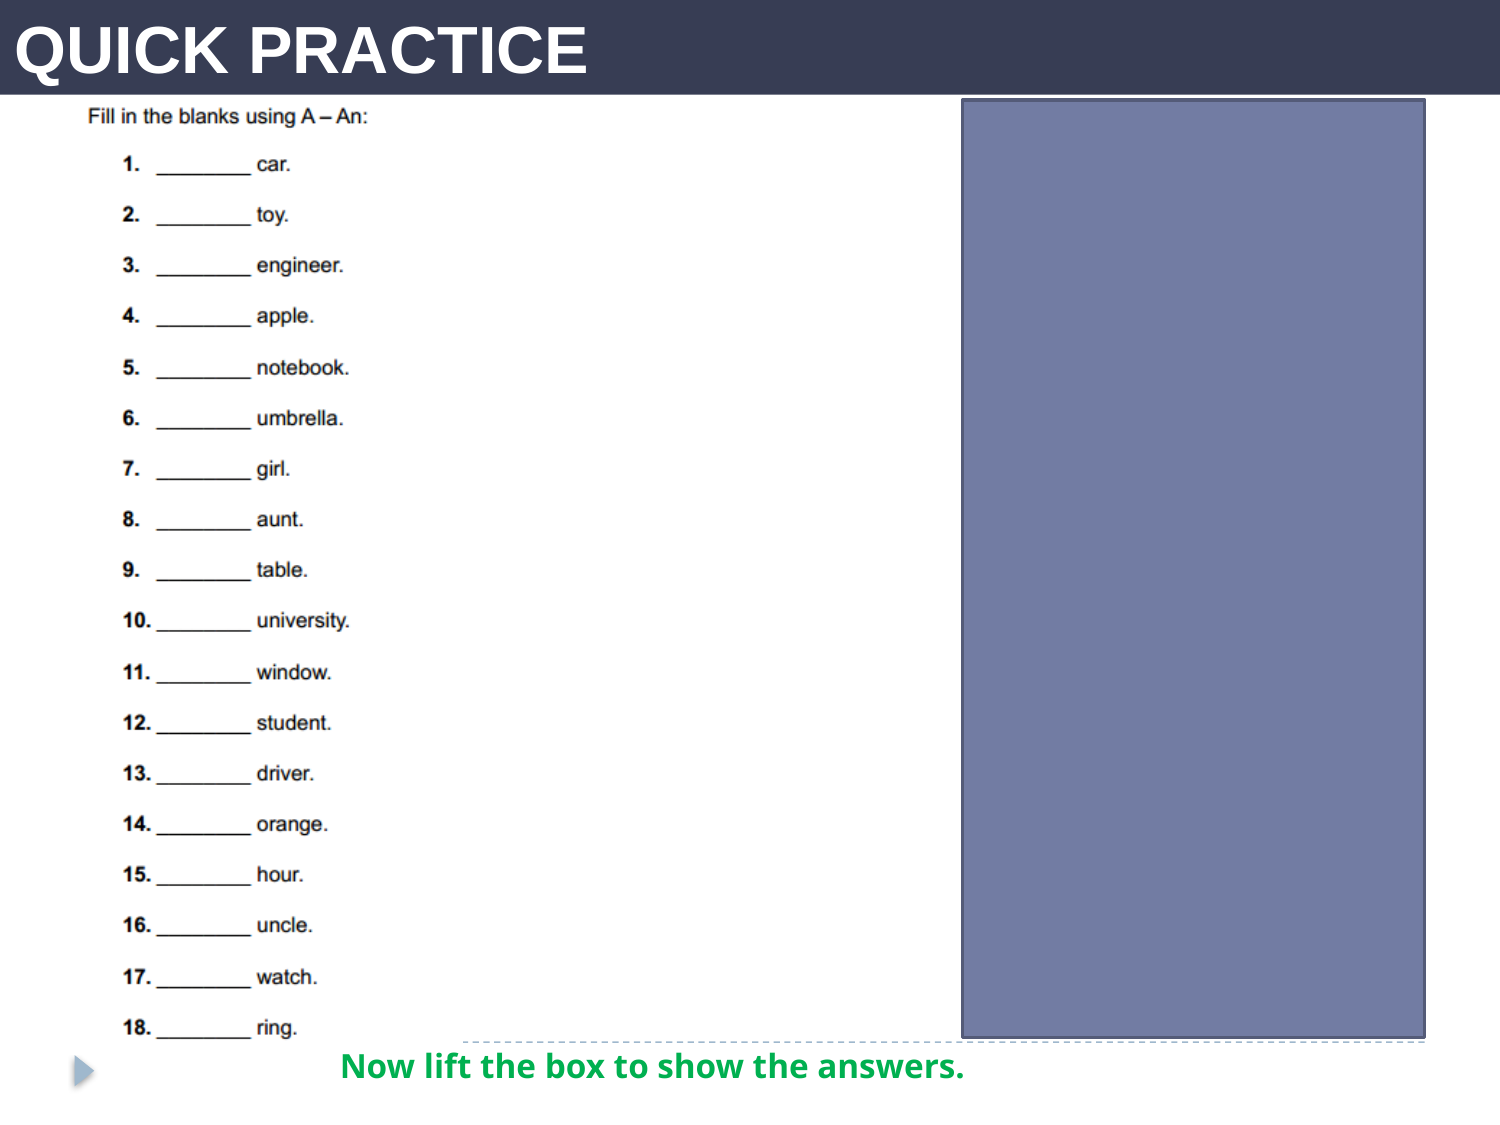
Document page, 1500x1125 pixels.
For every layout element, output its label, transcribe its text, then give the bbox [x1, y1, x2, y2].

text_box Now lift the box to show the answers. [324, 1037, 1025, 1093]
text_box QUICK PRACTICE [0, 0, 1500, 95]
picture [49, 99, 463, 1055]
text_box [961, 98, 1426, 124]
picture [937, 124, 1447, 1038]
